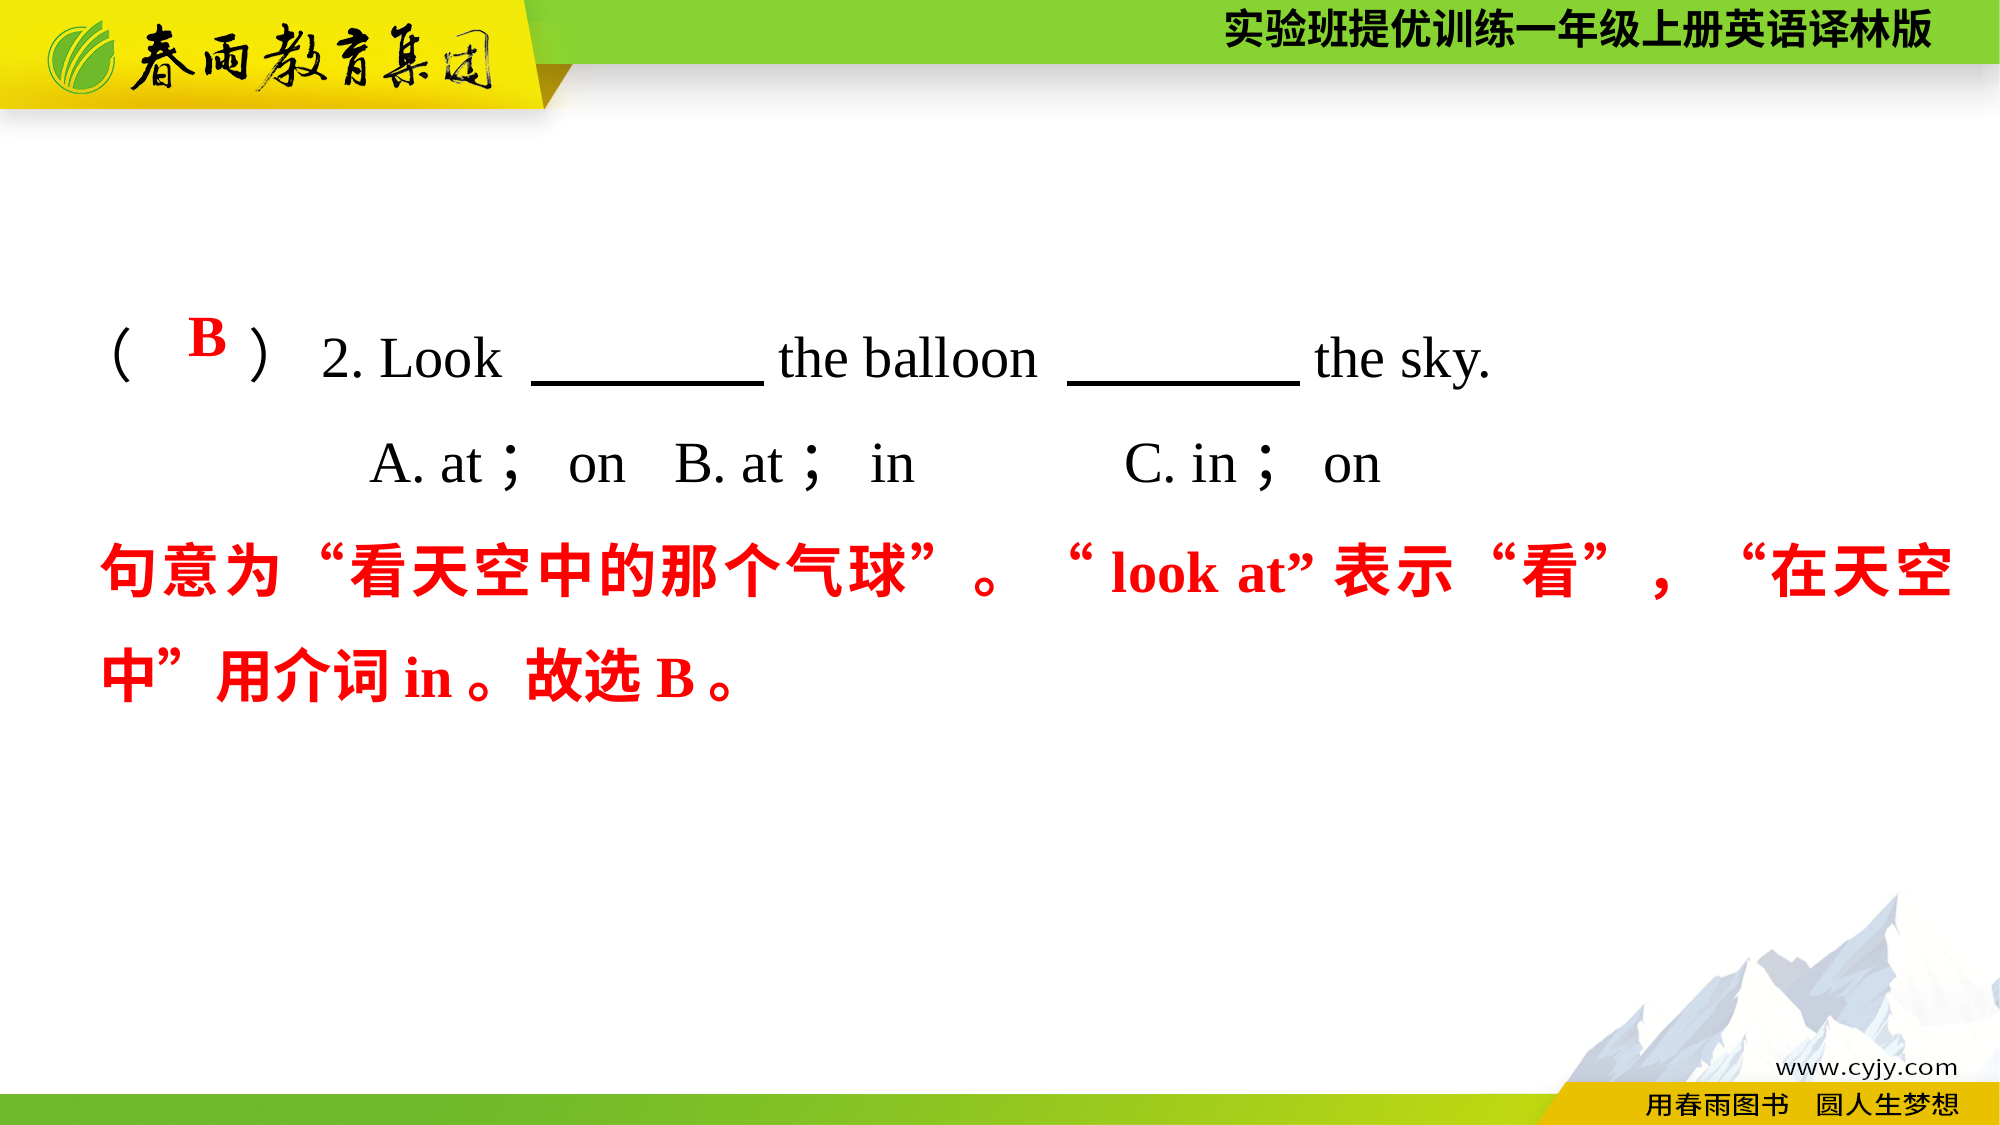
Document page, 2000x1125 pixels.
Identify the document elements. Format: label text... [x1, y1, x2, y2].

text_box B [173, 290, 242, 376]
picture [0, 0, 2000, 1125]
text_box 句意为“看天空中的那个气球”。“look at”表示“看”，“在天空中”用介词in。故选B。 [84, 491, 1969, 717]
list （ ）2. Look the balloon the sky. A. at；on B. at；in C. in；on [59, 276, 1944, 504]
